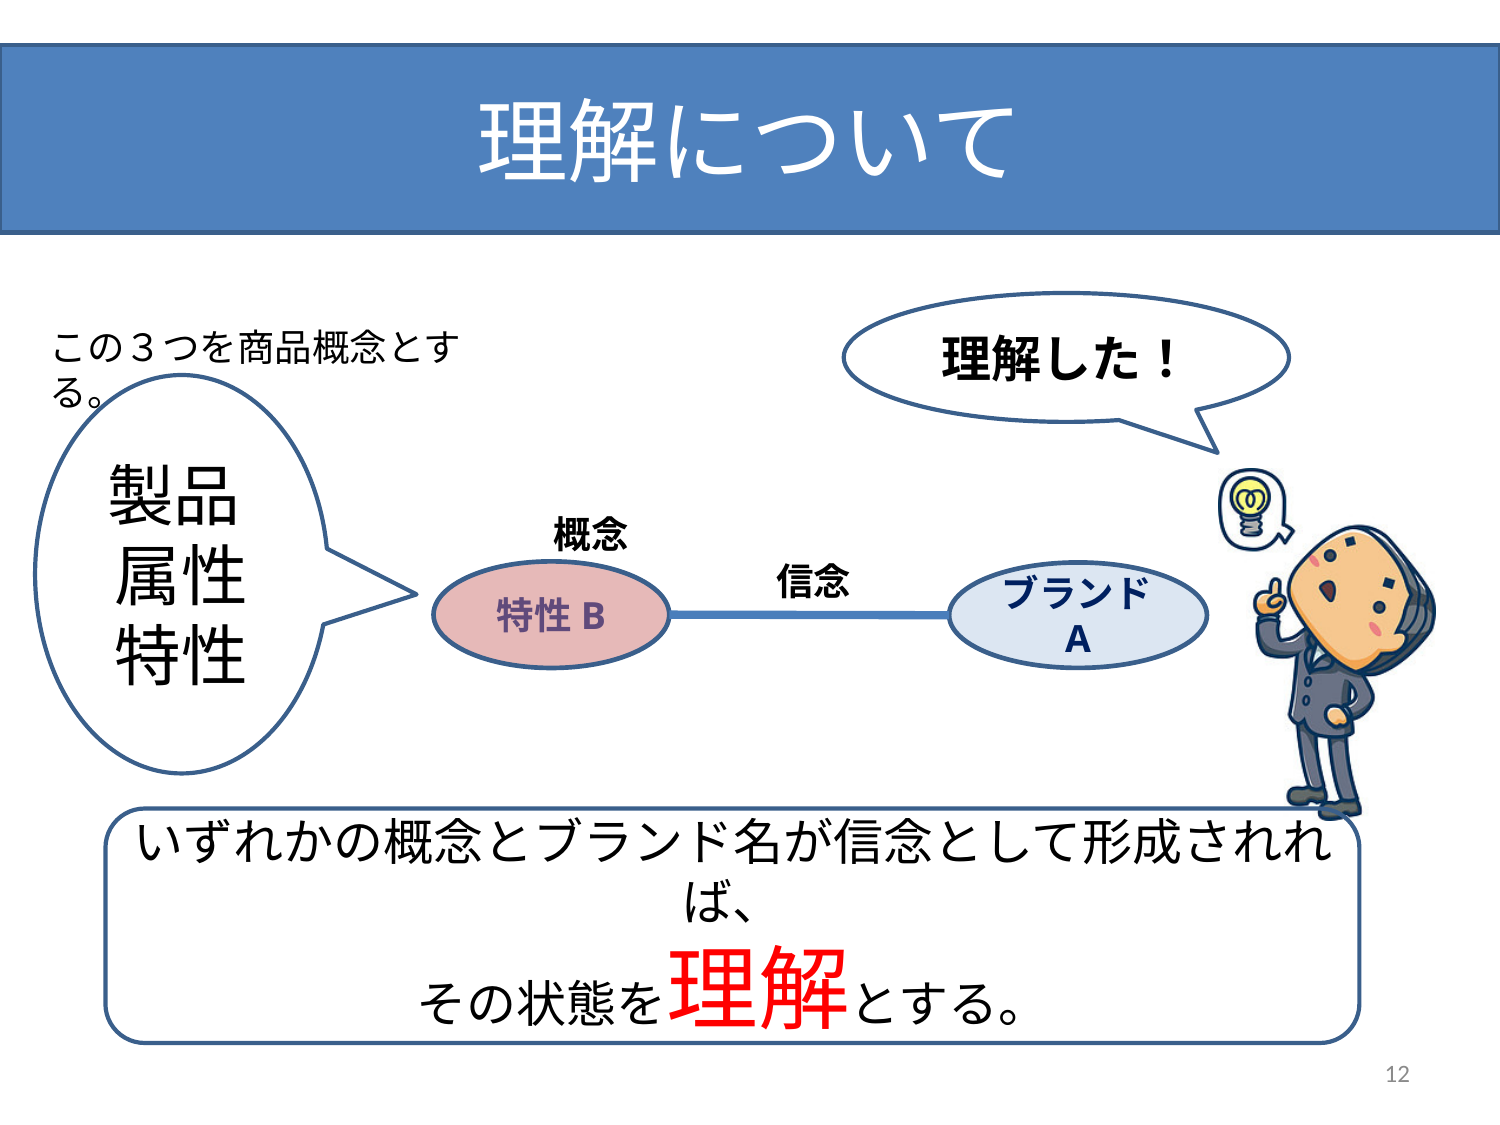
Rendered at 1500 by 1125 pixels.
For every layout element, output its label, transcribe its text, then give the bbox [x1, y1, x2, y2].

text_box いずれかの概念とブランド名が信念として形成されれば、 その状態を理解とする。 [103, 806, 1362, 1046]
title 理解について [0, 43, 1500, 235]
text_box 製品 属性 特性 [32, 422, 419, 776]
slide_number 12 [1074, 1042, 1425, 1103]
text_box この３つを商品概念とする。 [35, 316, 504, 422]
picture [1218, 468, 1436, 821]
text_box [433, 503, 1208, 669]
text_box 理解した！ [841, 290, 1292, 455]
